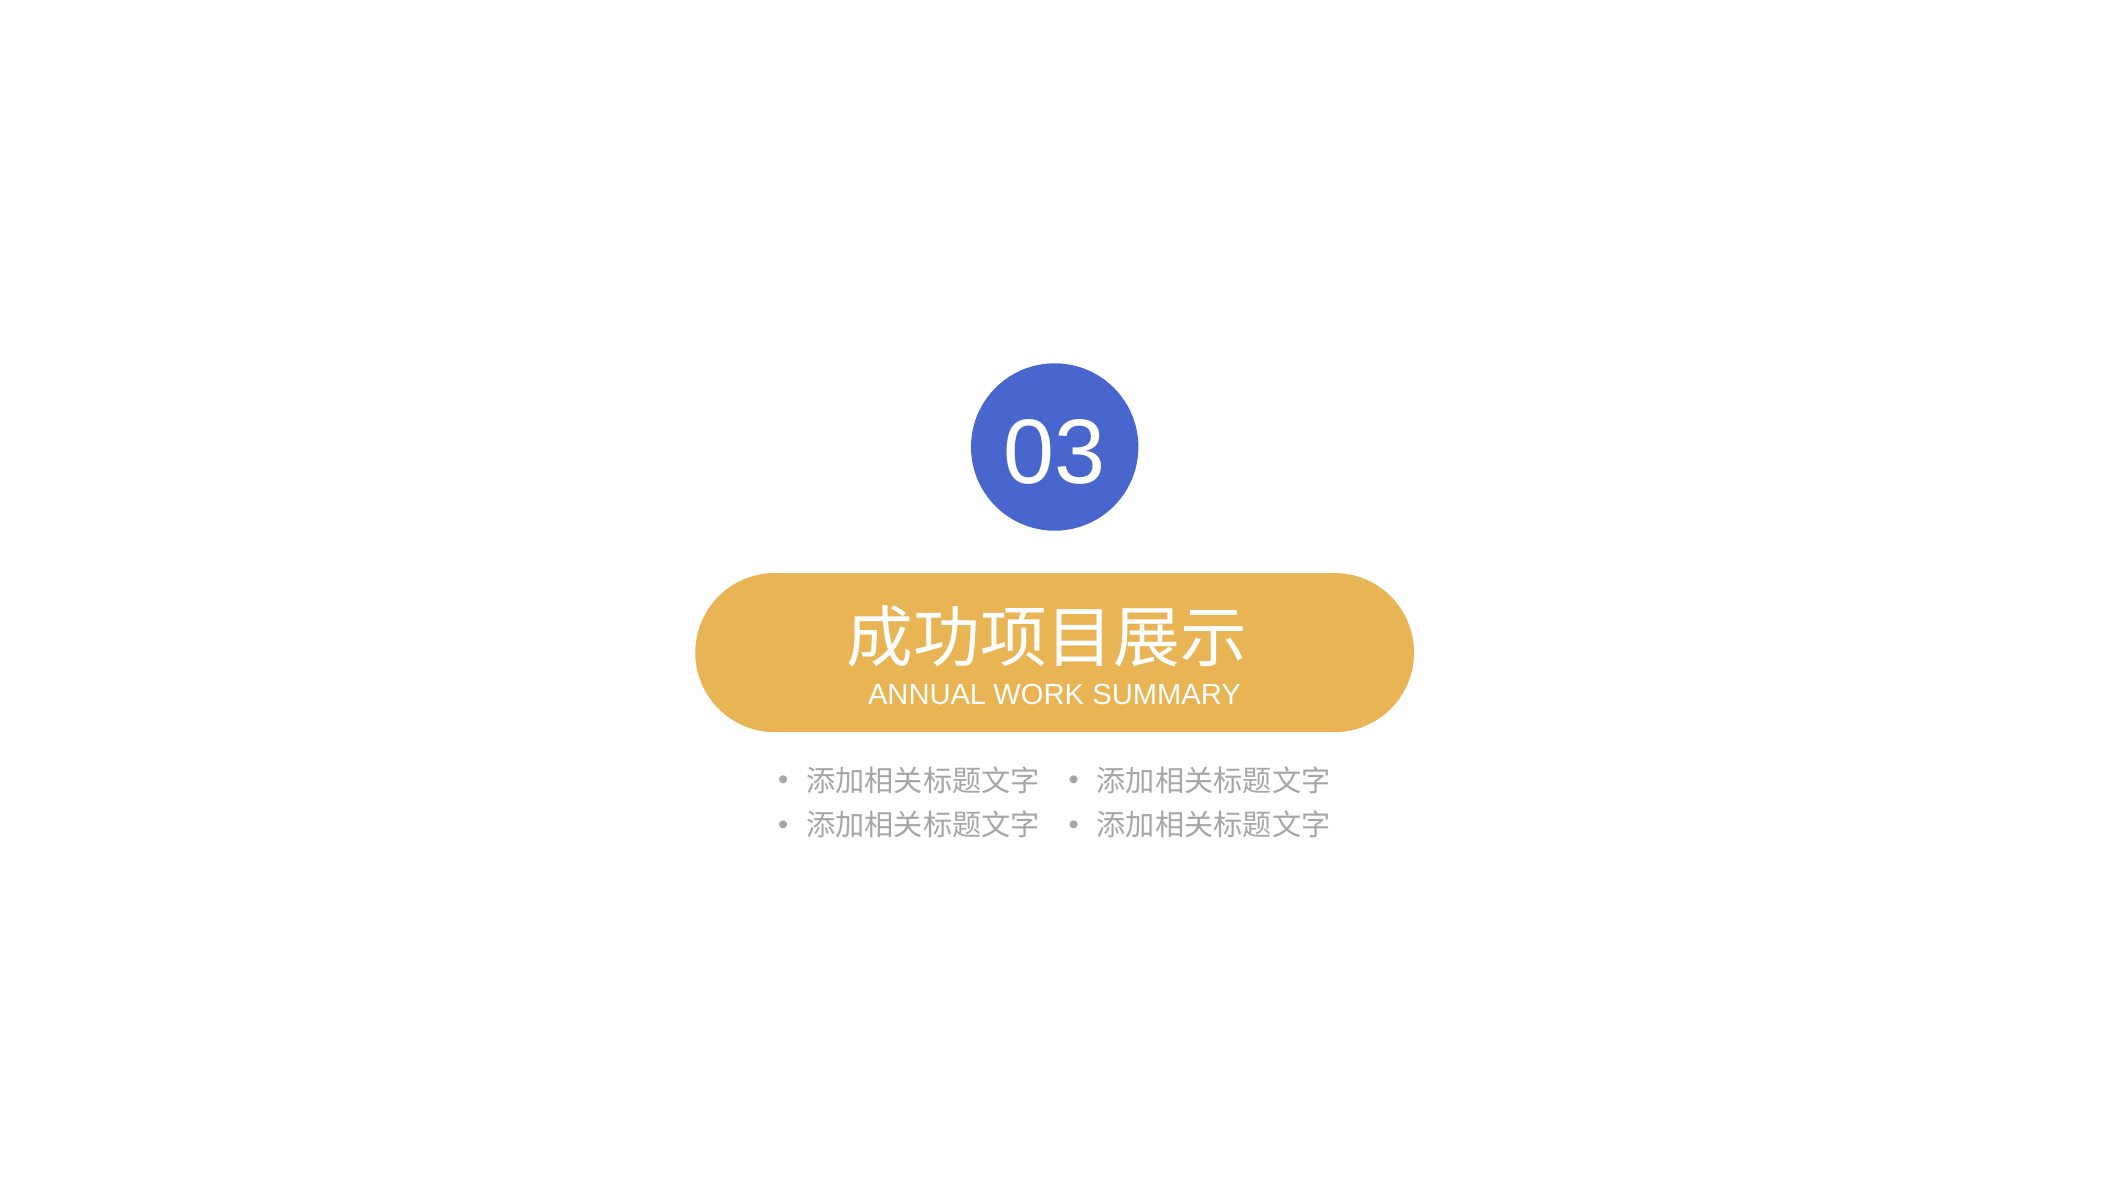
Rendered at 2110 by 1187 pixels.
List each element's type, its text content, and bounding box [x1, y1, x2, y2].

text_box [694, 571, 1416, 734]
text_box 添加相关标题文字 [777, 806, 1041, 842]
text_box 添加相关标题文字 [777, 762, 1041, 798]
text_box 添加相关标题文字 [1068, 806, 1331, 842]
text_box 添加相关标题文字 [1068, 762, 1331, 798]
text_box 03 [969, 362, 1140, 532]
